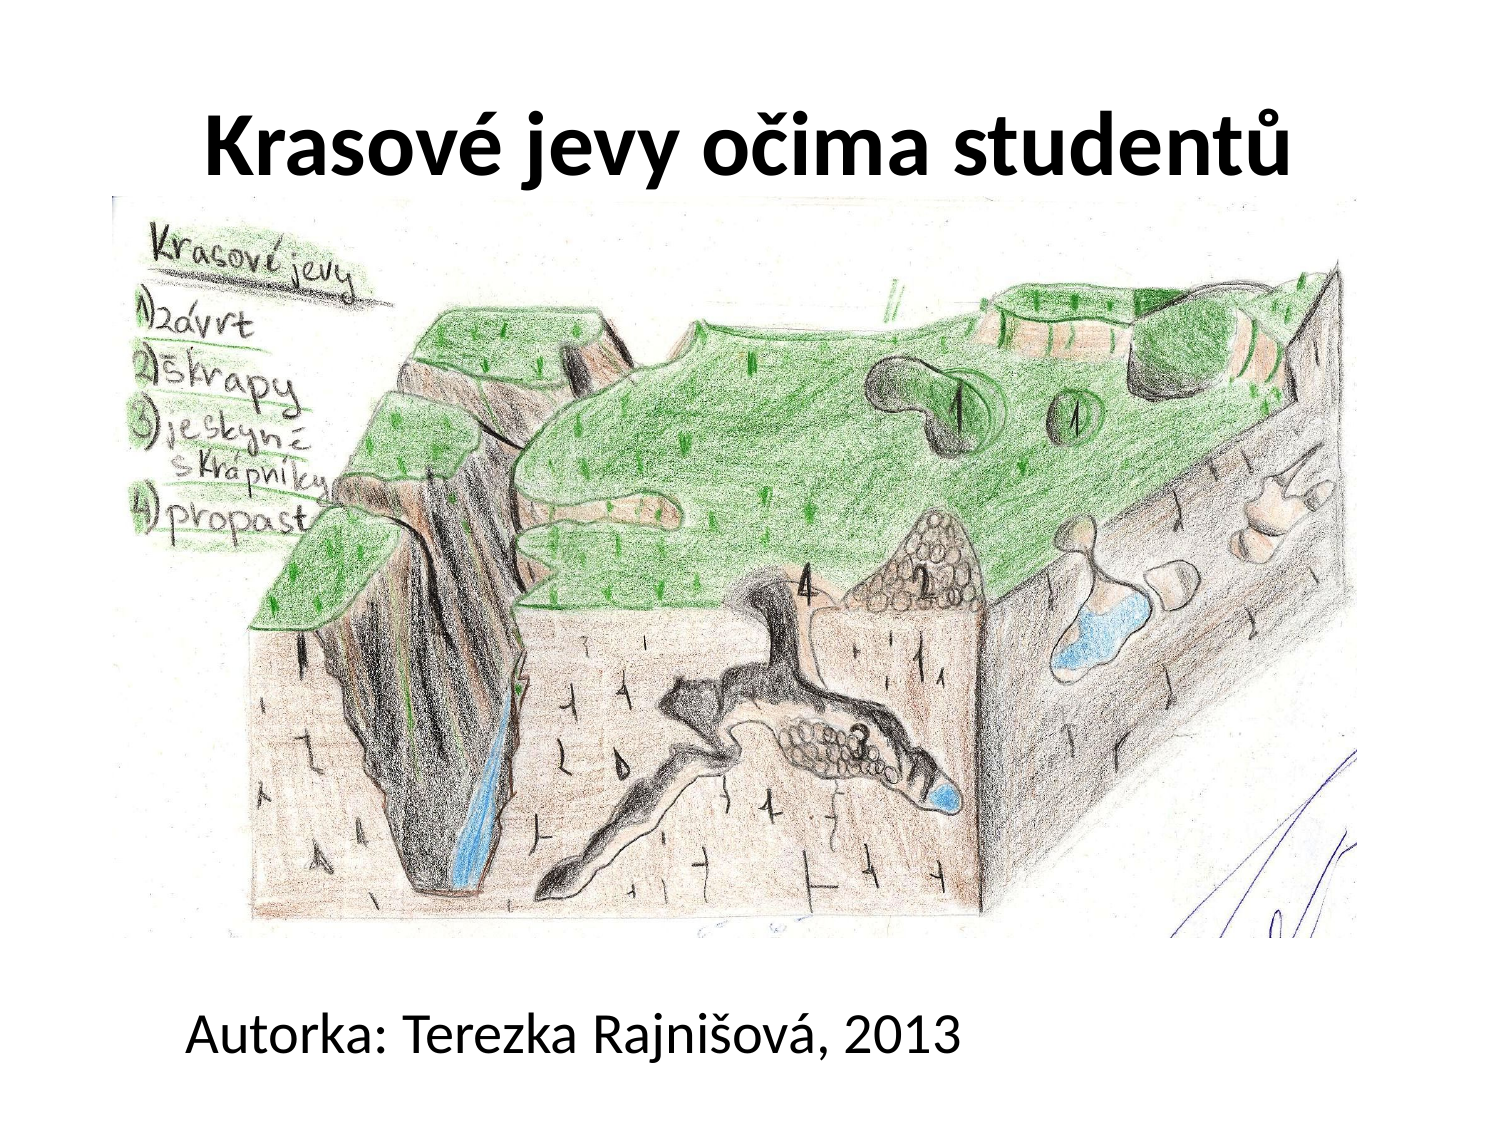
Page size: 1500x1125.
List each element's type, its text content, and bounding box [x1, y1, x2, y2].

title Krasové jevy očima studentů [75, 45, 1425, 233]
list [111, 195, 1357, 939]
text_box Autorka: Terezka Rajnišová, 2013 [171, 987, 1235, 1073]
